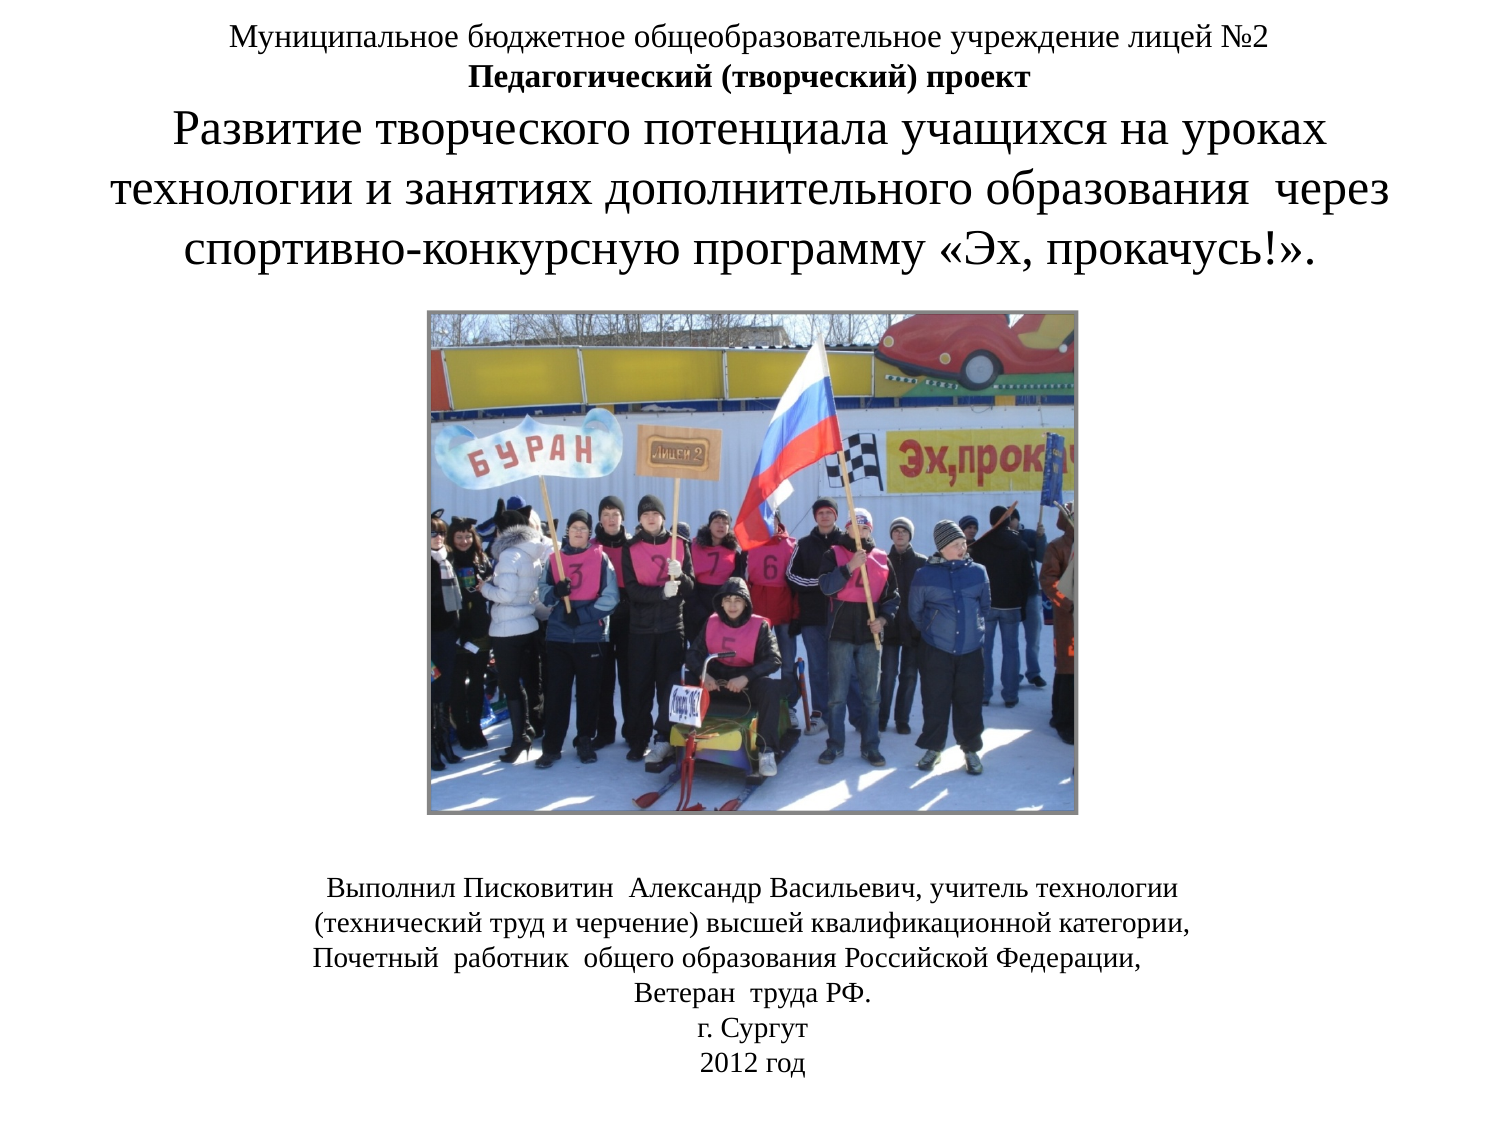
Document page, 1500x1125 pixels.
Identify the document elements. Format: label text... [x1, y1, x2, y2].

picture [430, 314, 1075, 811]
text_box Выполнил Писковитин Александр Васильевич, учитель технологии (технический труд и черчение) высшей квалификационной категории, Почетный работник общего образования Российской Федерации, Ветеран труда РФ. г. Сургут 2012 год [41, 860, 1465, 1086]
text_box Муниципальное бюджетное общеобразовательное учреждение лицей №2 Педагогический (творческий) проект Развитие творческого потенциала учащихся на уроках технологии и занятиях дополнительного образования через спортивно-конкурсную программу «Эх, прокачусь!». [64, 6, 1436, 342]
